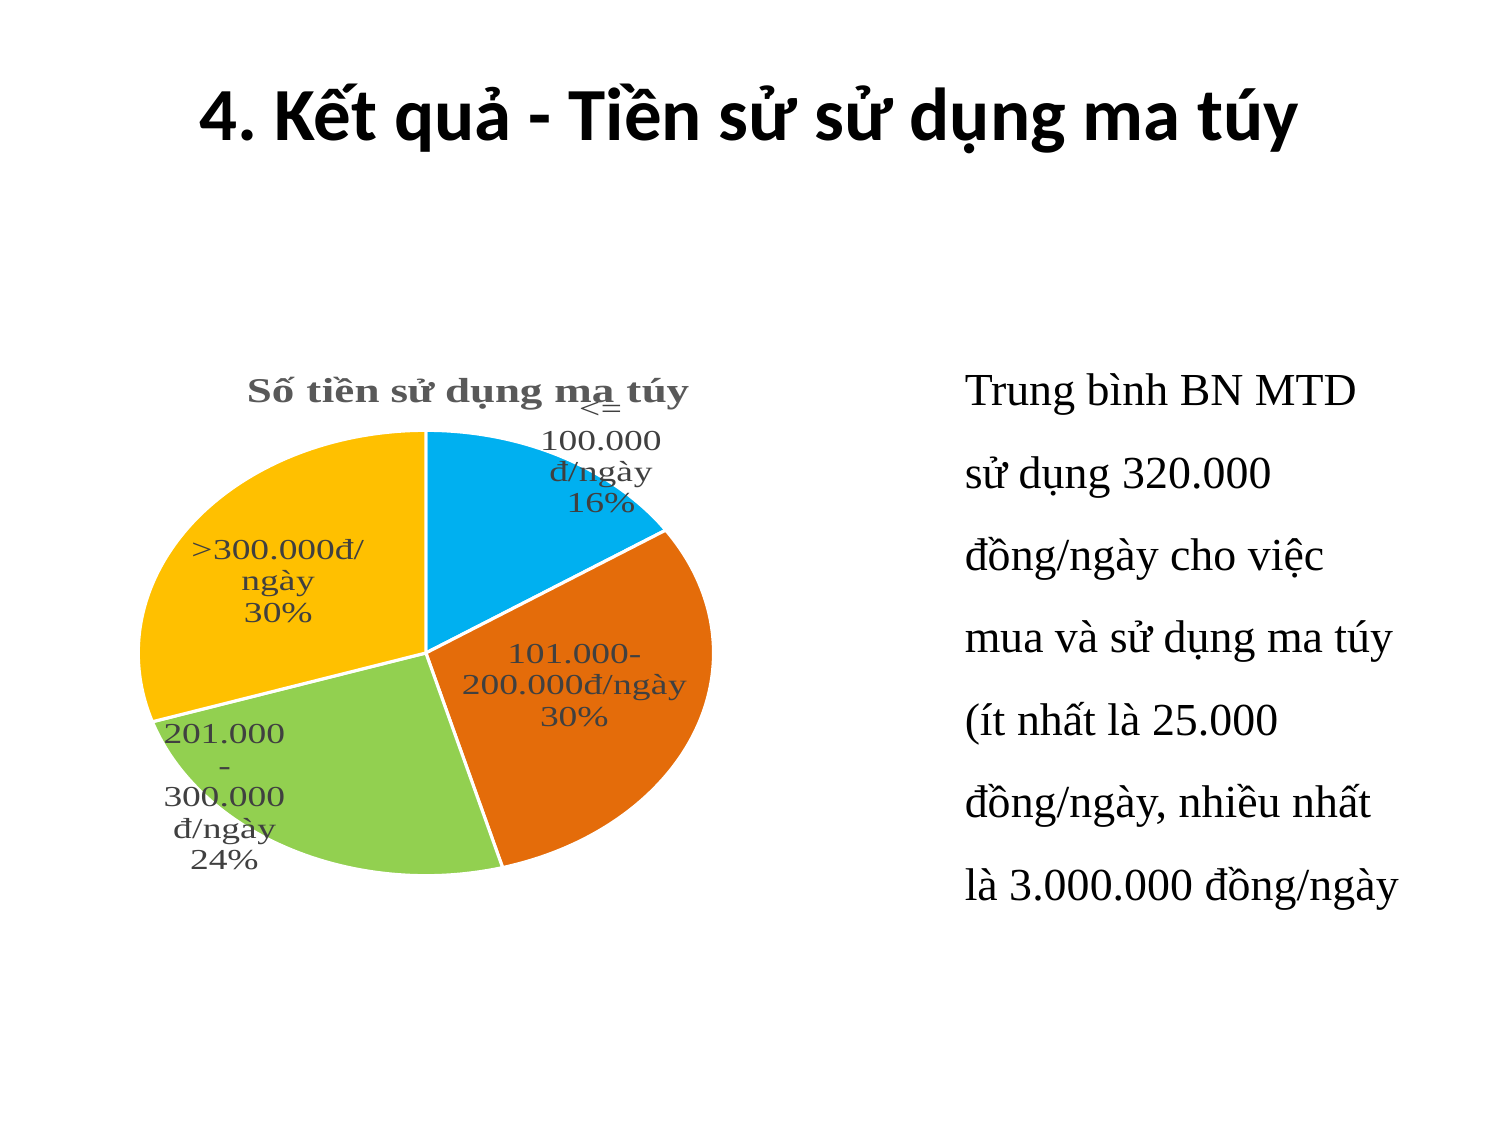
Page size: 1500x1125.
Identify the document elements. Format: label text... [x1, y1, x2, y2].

text_box Trung bình BN MTD sử dụng 320.000 đồng/ngày cho việc mua và sử dụng ma túy (ít nhất là 25.000 đồng/ngày, nhiều nhất là 3.000.000 đồng/ngày [950, 324, 1425, 917]
chart [37, 324, 901, 1013]
title 4. Kết quả - Tiền sử sử dụng ma túy [75, 45, 1425, 175]
